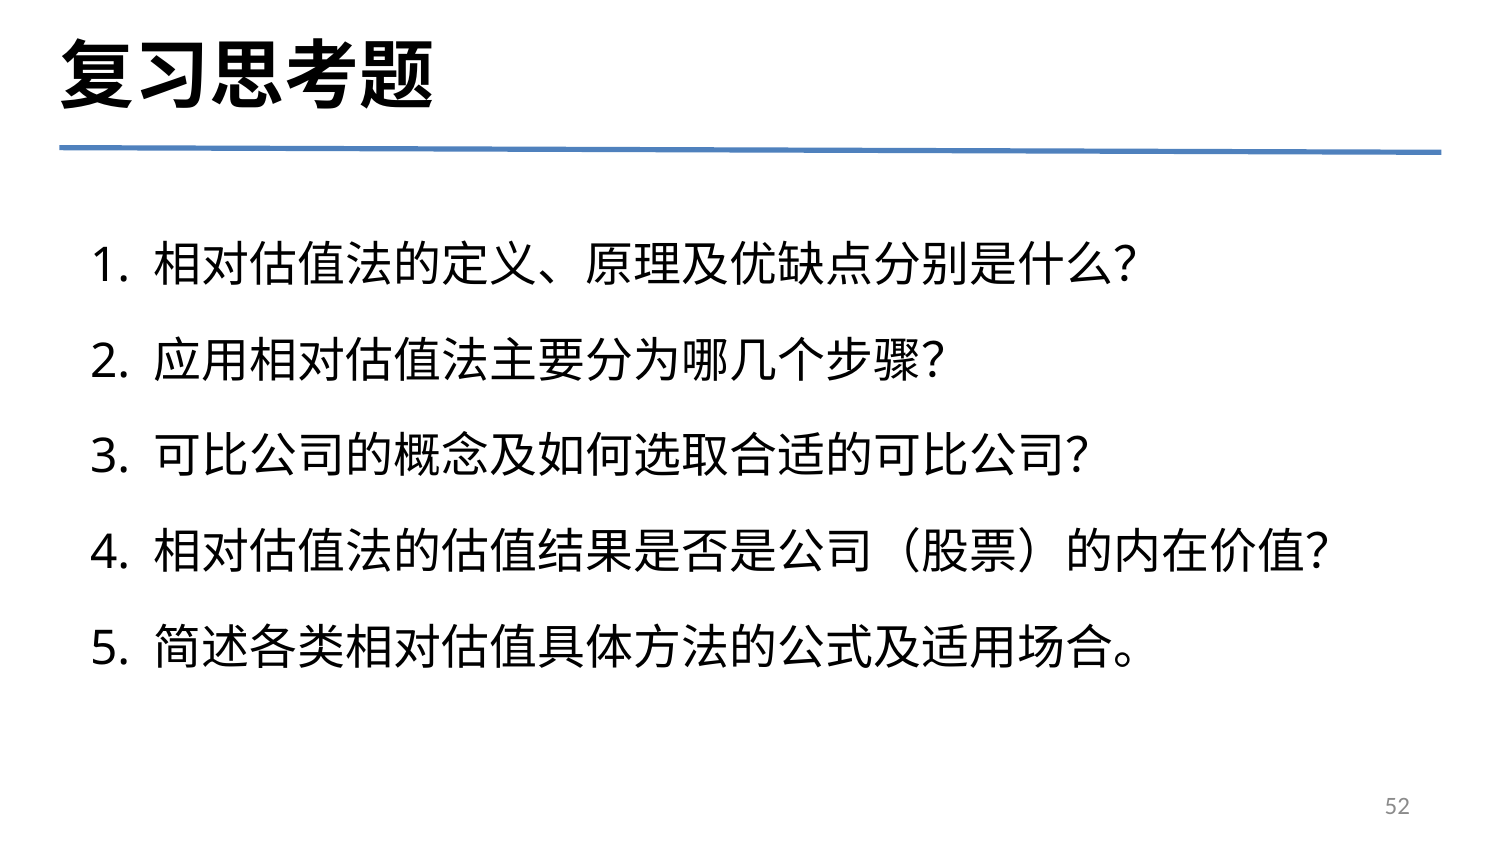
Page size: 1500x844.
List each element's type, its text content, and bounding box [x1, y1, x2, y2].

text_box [59, 147, 1442, 153]
text_box 复习思考题 [59, 22, 1442, 123]
list 1. 相对估值法的定义、原理及优缺点分别是什么？ 2. 应用相对估值法主要分为哪几个步骤？ 3. 可比公司的概念及如何选取合适的可比公司？ 4. 相对估值法的估值结果是否是公司（股票）的内在价值？ 5. 简述各类相对估值具体方法的公式及适用场合。 [75, 196, 1454, 774]
slide_number 52 [1074, 782, 1425, 827]
